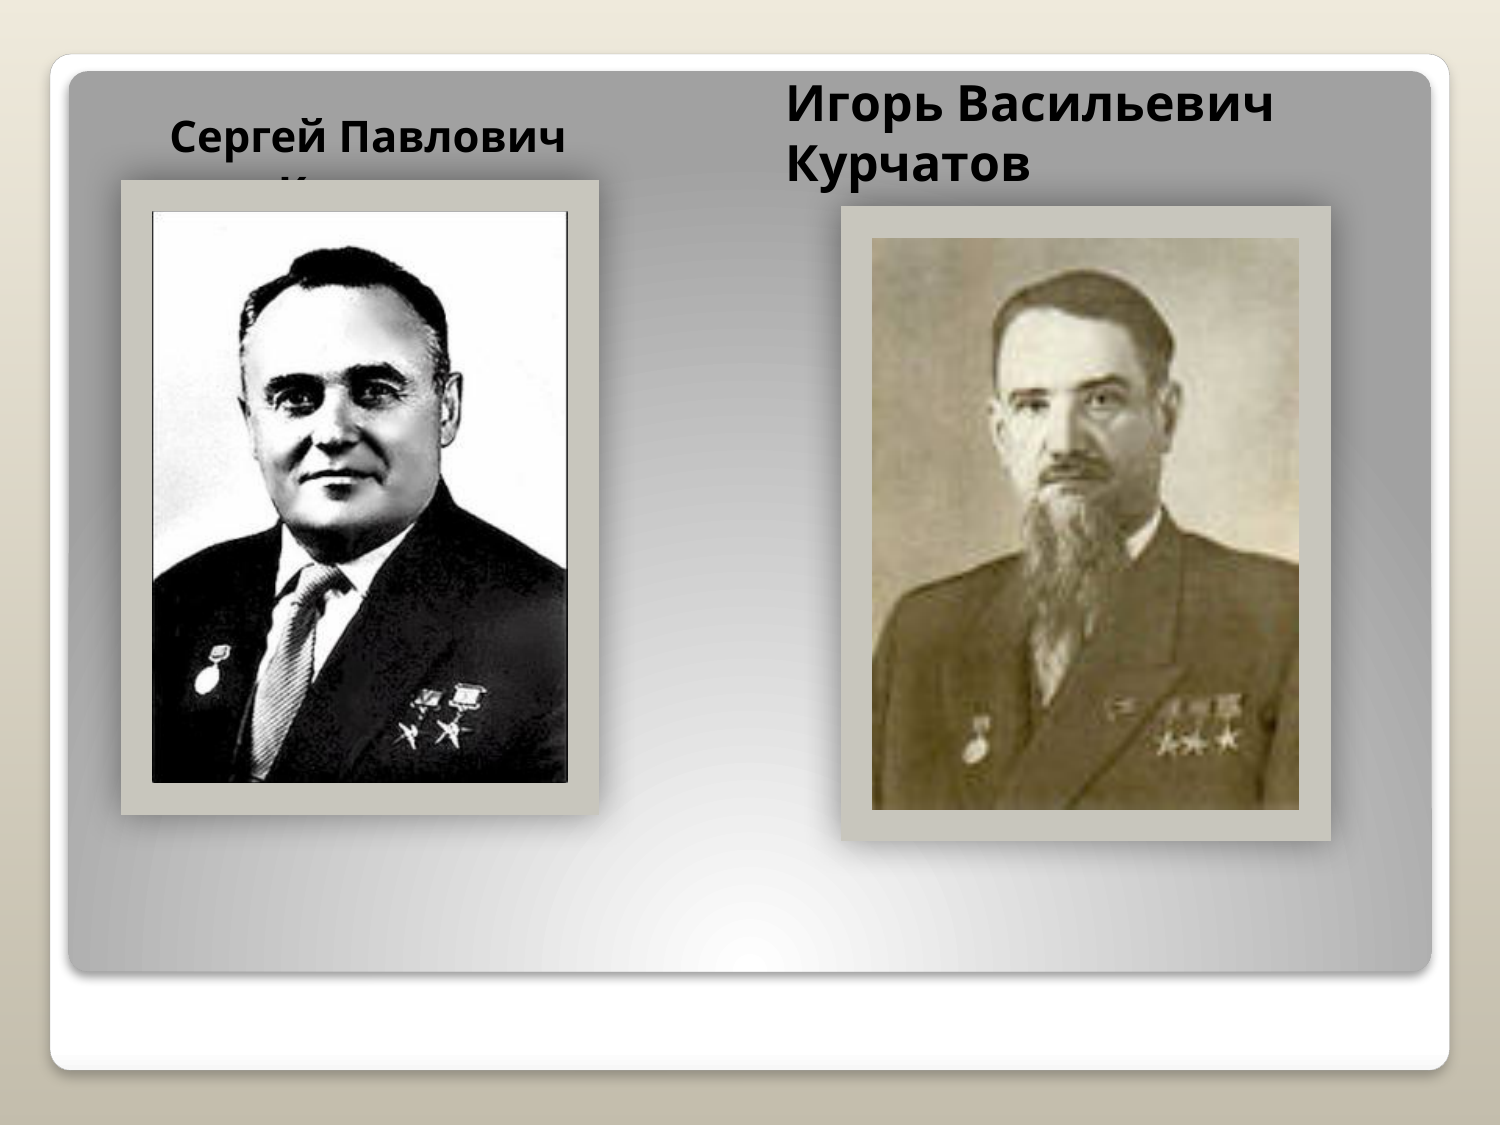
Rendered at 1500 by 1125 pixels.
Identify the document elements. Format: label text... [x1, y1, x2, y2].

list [871, 237, 1300, 811]
list Игорь Васильевич Курчатов [763, 95, 1409, 225]
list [152, 210, 568, 784]
list Сергей Павлович Королев [46, 93, 692, 225]
